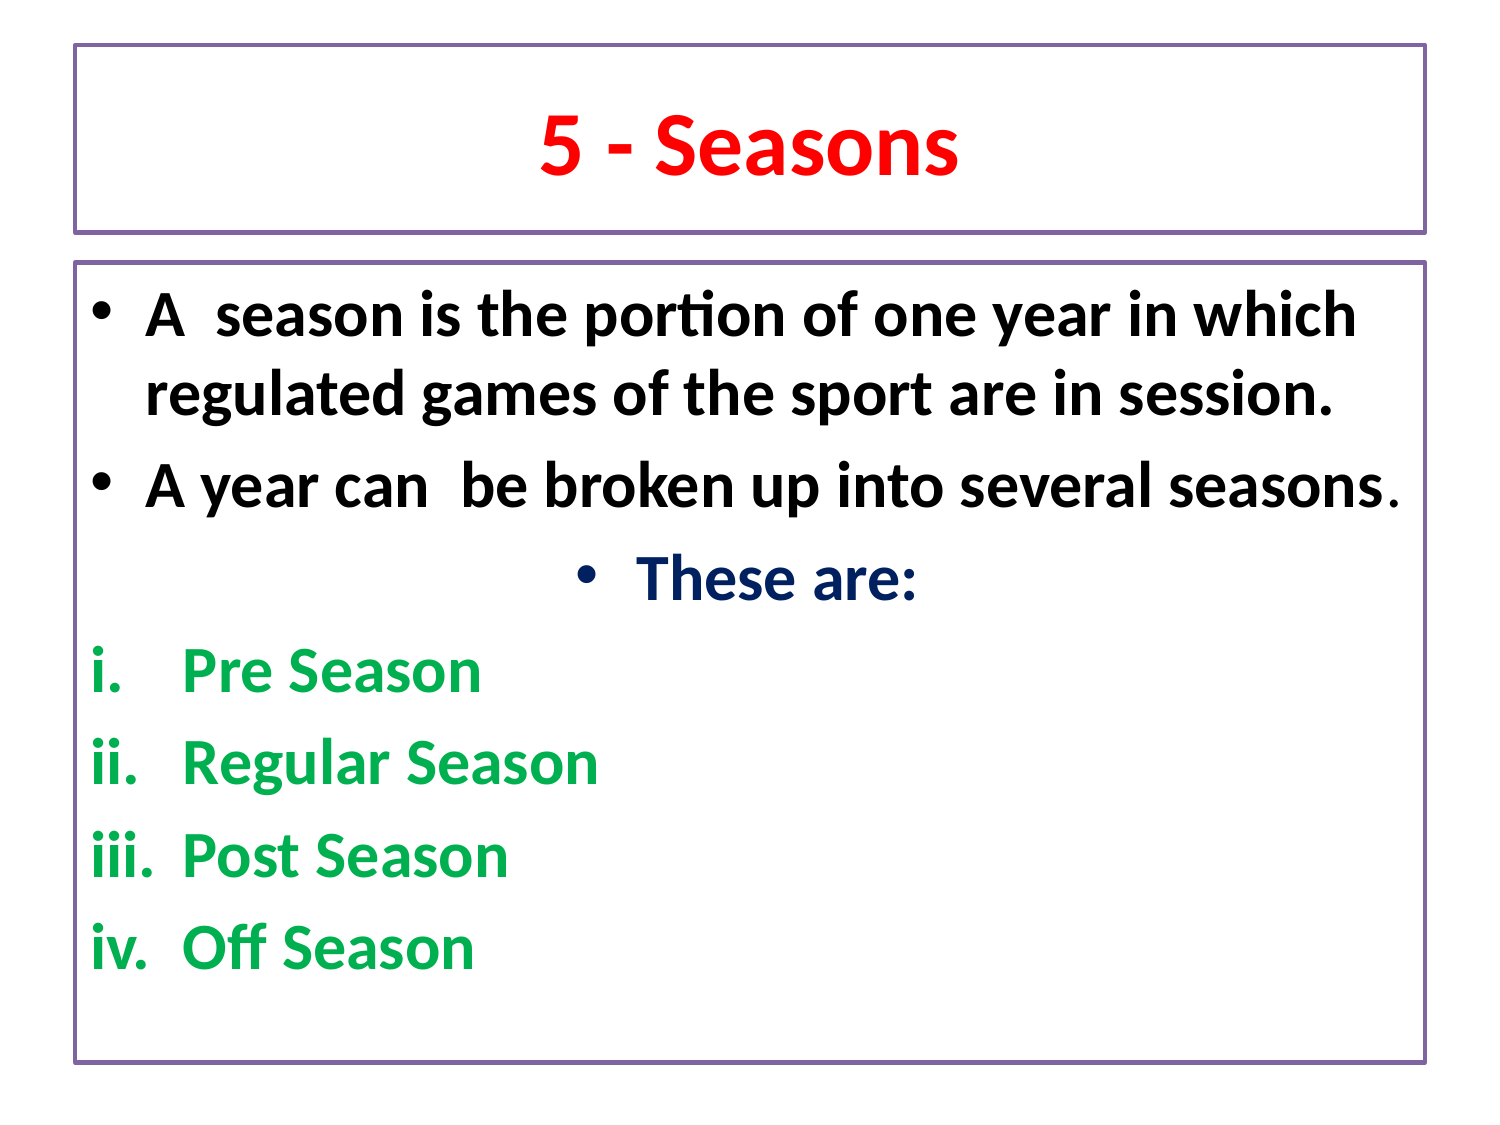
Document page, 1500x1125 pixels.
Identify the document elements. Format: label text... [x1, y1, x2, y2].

title 5 - Seasons [73, 43, 1427, 235]
list A season is the portion of one year in which regulated games of the sport are in session. A year can be broken up into several seasons. These are: Pre Season Regular Season Post Season Off Season [73, 260, 1427, 1065]
